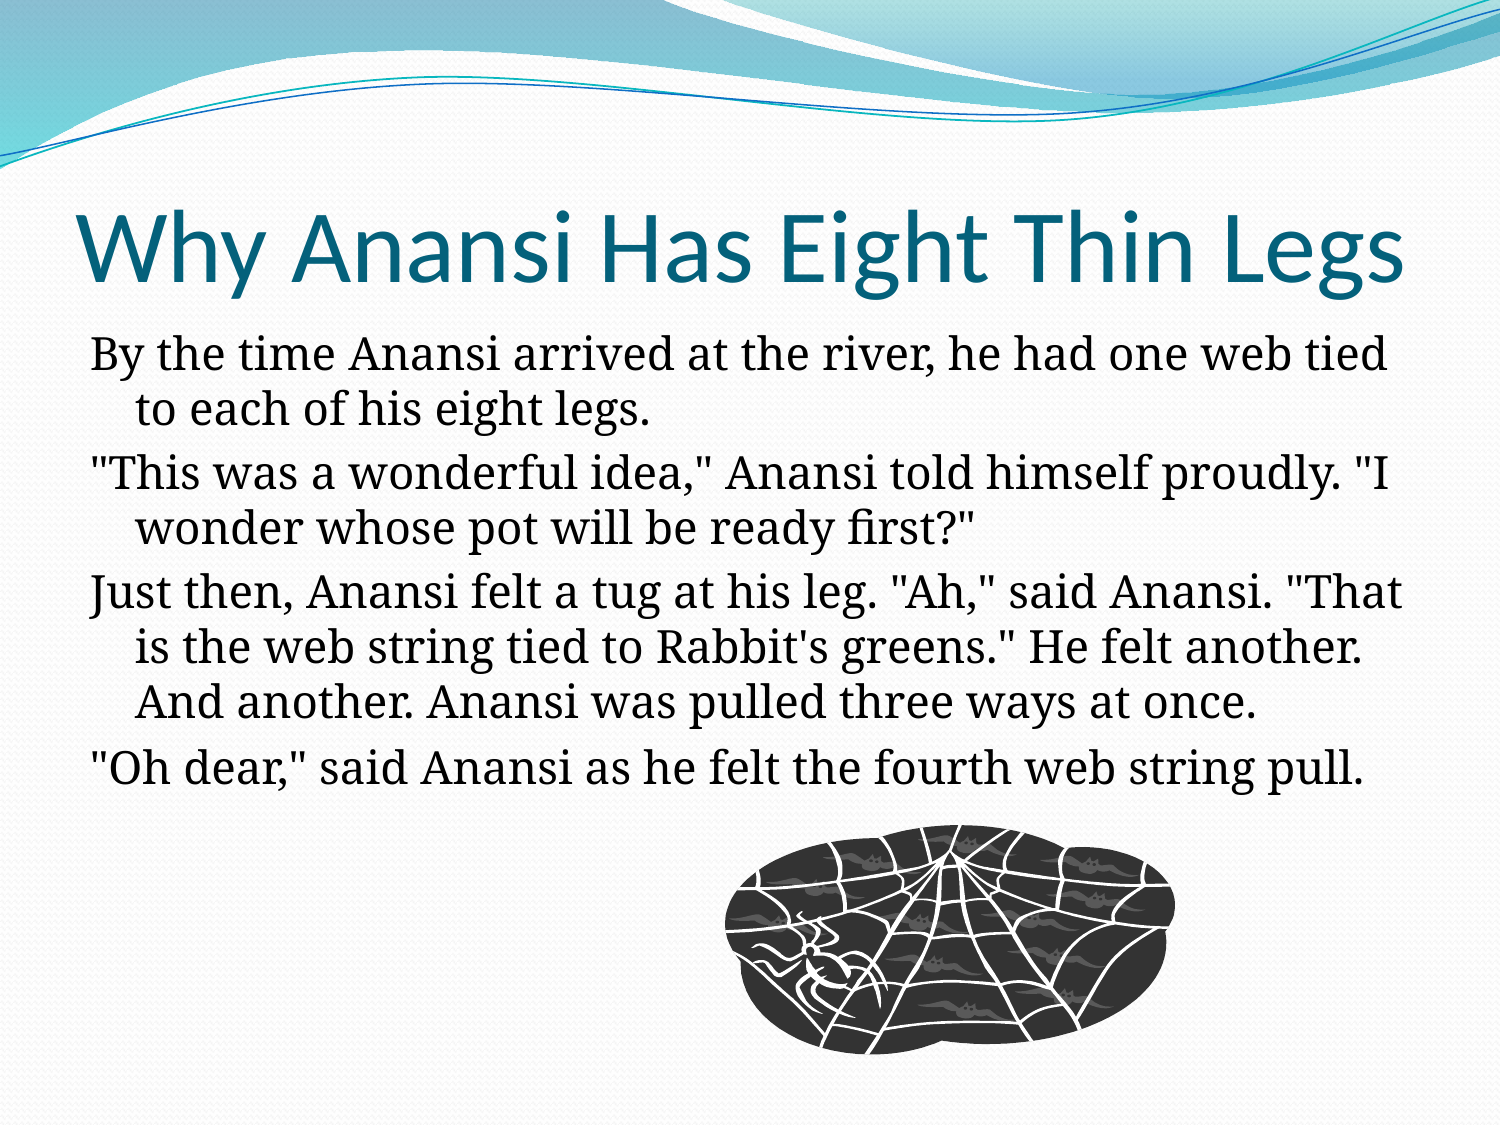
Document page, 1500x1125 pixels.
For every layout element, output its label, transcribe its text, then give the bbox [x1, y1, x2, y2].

list By the time Anansi arrived at the river, he had one web tied to each of his eight legs. "This was a wonderful idea," Anansi told himself proudly. "I wonder whose pot will be ready first?" Just then, Anansi felt a tug at his leg. "Ah," said Anansi. "That is the web string tied to Rabbit's greens." He felt another. And another. Anansi was pulled three ways at once. "Oh dear," said Anansi as he felt the fourth web string pull. [75, 317, 1425, 1038]
title Why Anansi Has Eight Thin Legs [75, 115, 1425, 303]
picture [724, 824, 1176, 1055]
